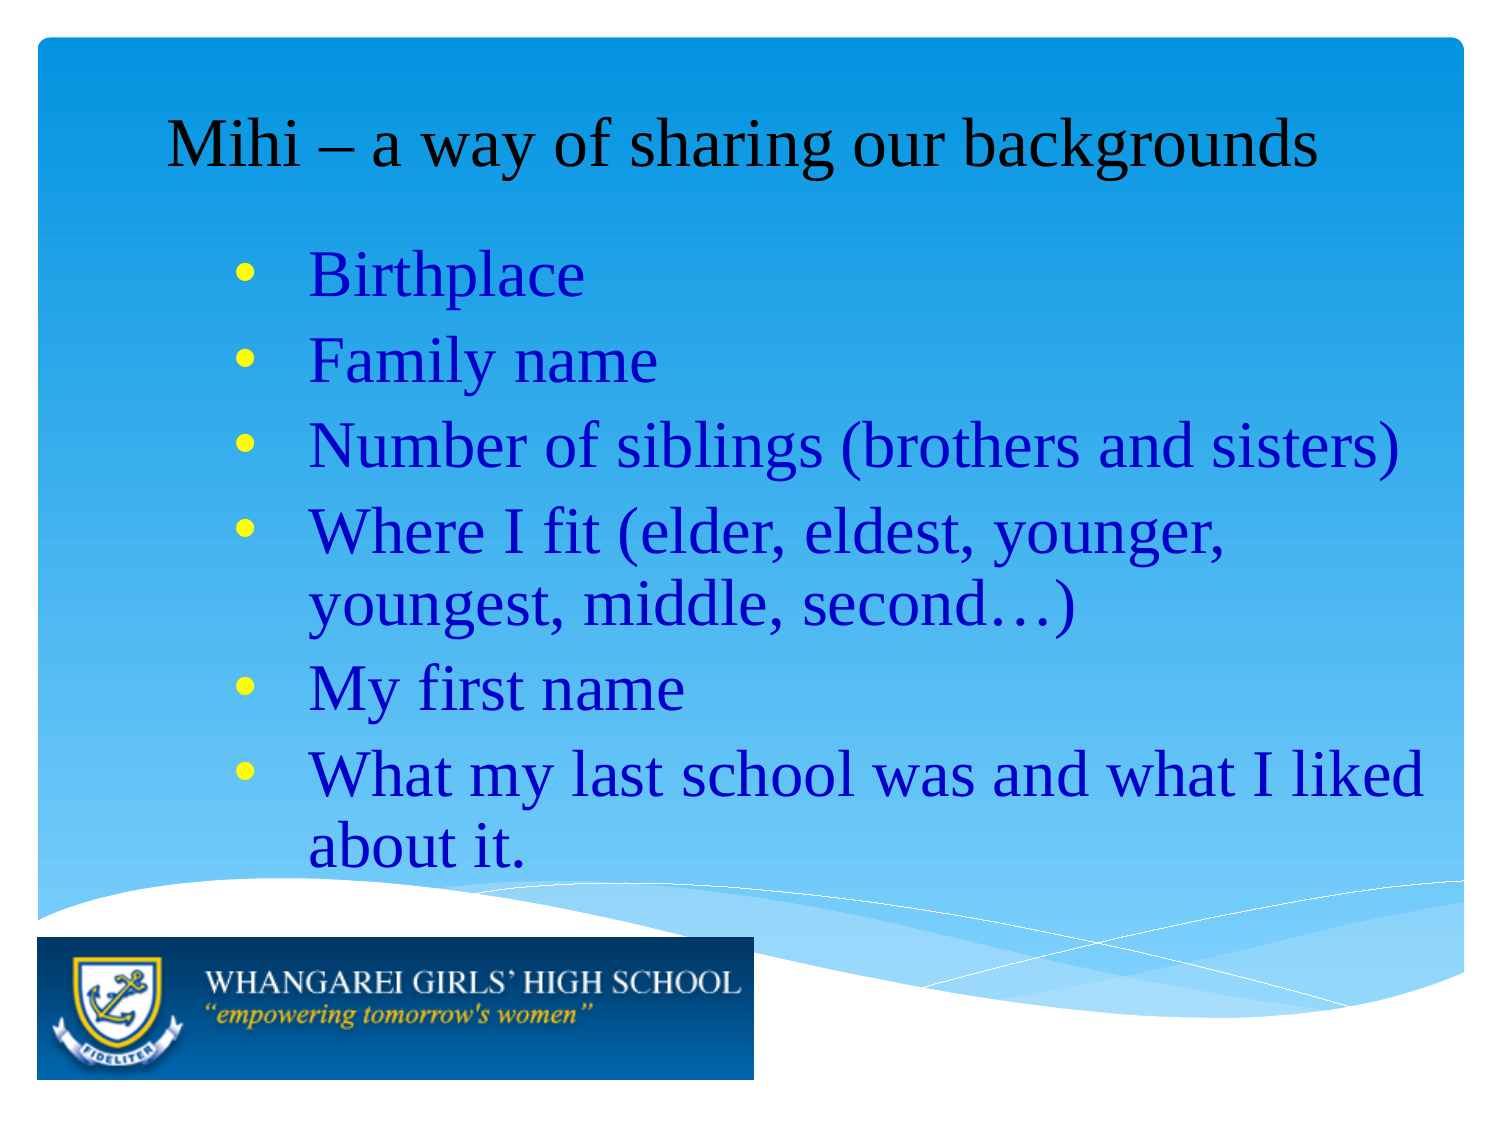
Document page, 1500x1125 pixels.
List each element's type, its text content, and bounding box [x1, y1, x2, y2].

text_box Birthplace Family name Number of siblings (brothers and sisters) Where I fit (elder, eldest, younger, youngest, middle, second…) My first name What my last school was and what I liked about it. [218, 231, 1471, 958]
text_box Mihi – a way of sharing our backgrounds [138, 87, 1350, 188]
picture [37, 937, 754, 1080]
